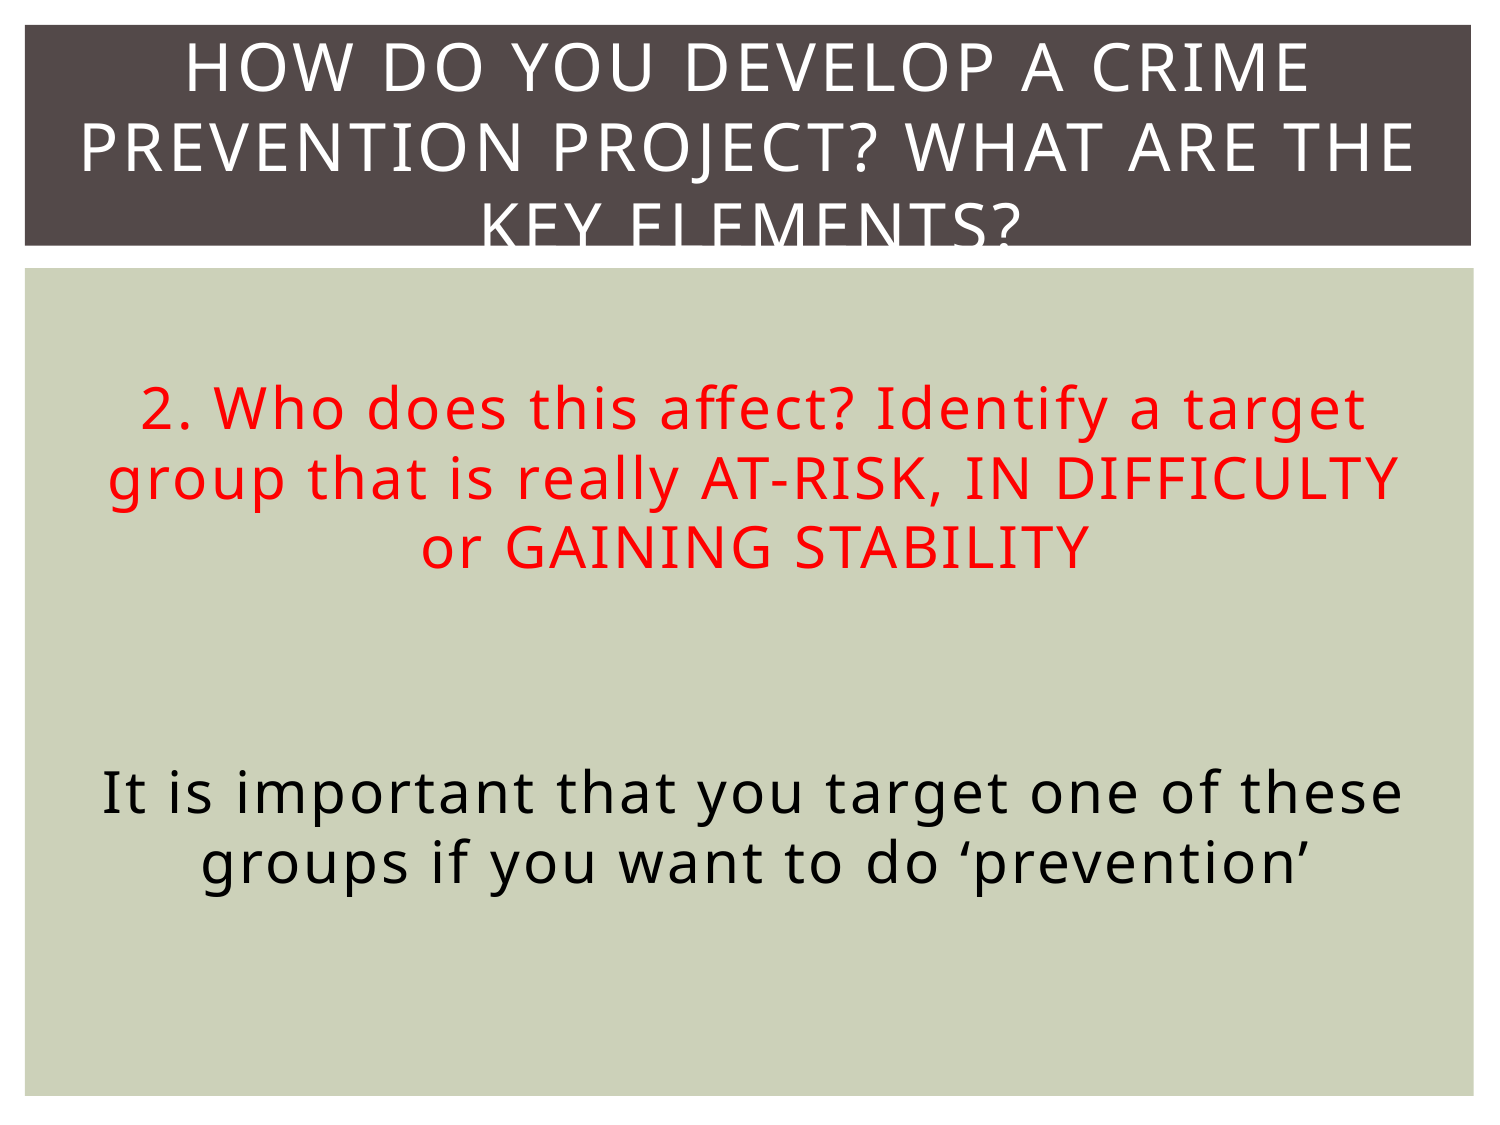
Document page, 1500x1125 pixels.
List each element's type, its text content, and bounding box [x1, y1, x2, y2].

list 2. Who does this affect? Identify a target group that is really AT-RISK, IN DIFFICULTY or GAINING STABILITY It is important that you target one of these groups if you want to do ‘prevention’ [62, 281, 1442, 1094]
title How do you develop a crime prevention project? What are the key elements? [62, 58, 1438, 232]
